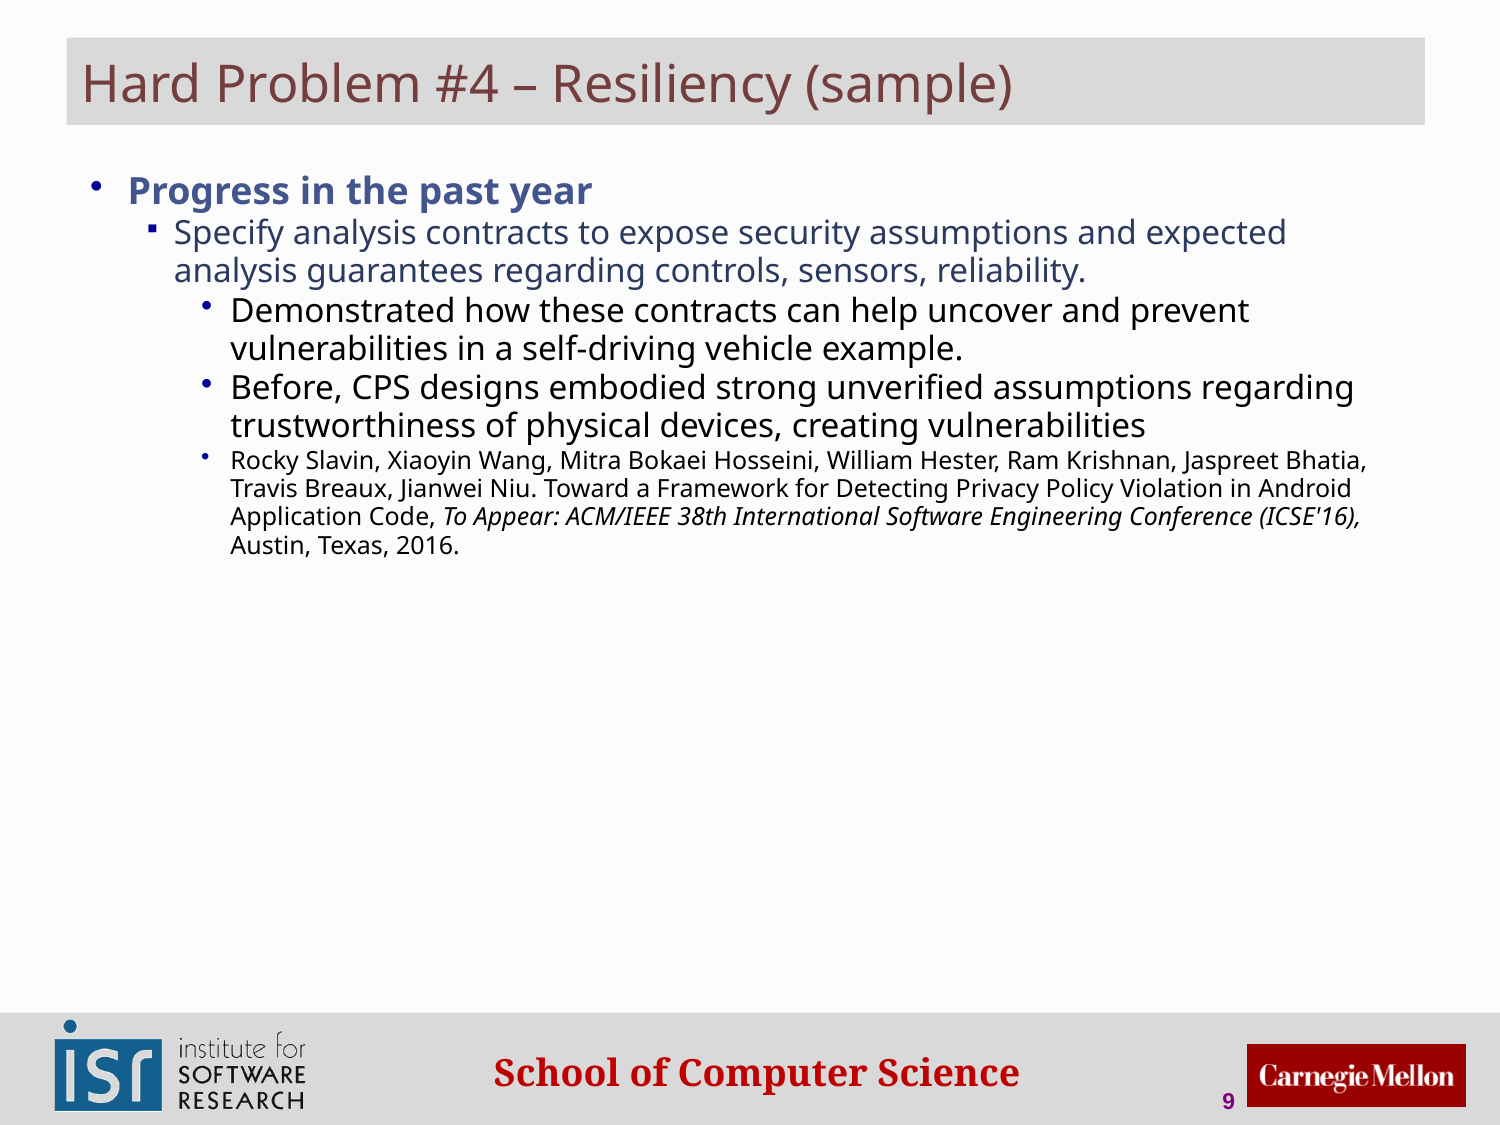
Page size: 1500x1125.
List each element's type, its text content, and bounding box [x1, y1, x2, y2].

picture [1247, 1044, 1466, 1107]
list Progress in the past year Specify analysis contracts to expose security assumptions and expected analysis guarantees regarding controls, sensors, reliability. Demonstrated how these contracts can help uncover and prevent vulnerabilities in a self-driving vehicle example. Before, CPS designs embodied strong unverified assumptions regarding trustworthiness of physical devices, creating vulnerabilities Rocky Slavin, Xiaoyin Wang, Mitra Bokaei Hosseini, William Hester, Ram Krishnan, Jaspreet Bhatia, Travis Breaux, Jianwei Niu. Toward a Framework for Detecting Privacy Policy Violation in Android Application Code, To Appear: ACM/IEEE 38th International Software Engineering Conference (ICSE'16), Austin, Texas, 2016. [75, 162, 1417, 1063]
title Hard Problem #4 – Resiliency (sample) [66, 37, 1425, 125]
slide_number 9 [937, 1087, 1250, 1122]
picture [24, 975, 325, 1125]
